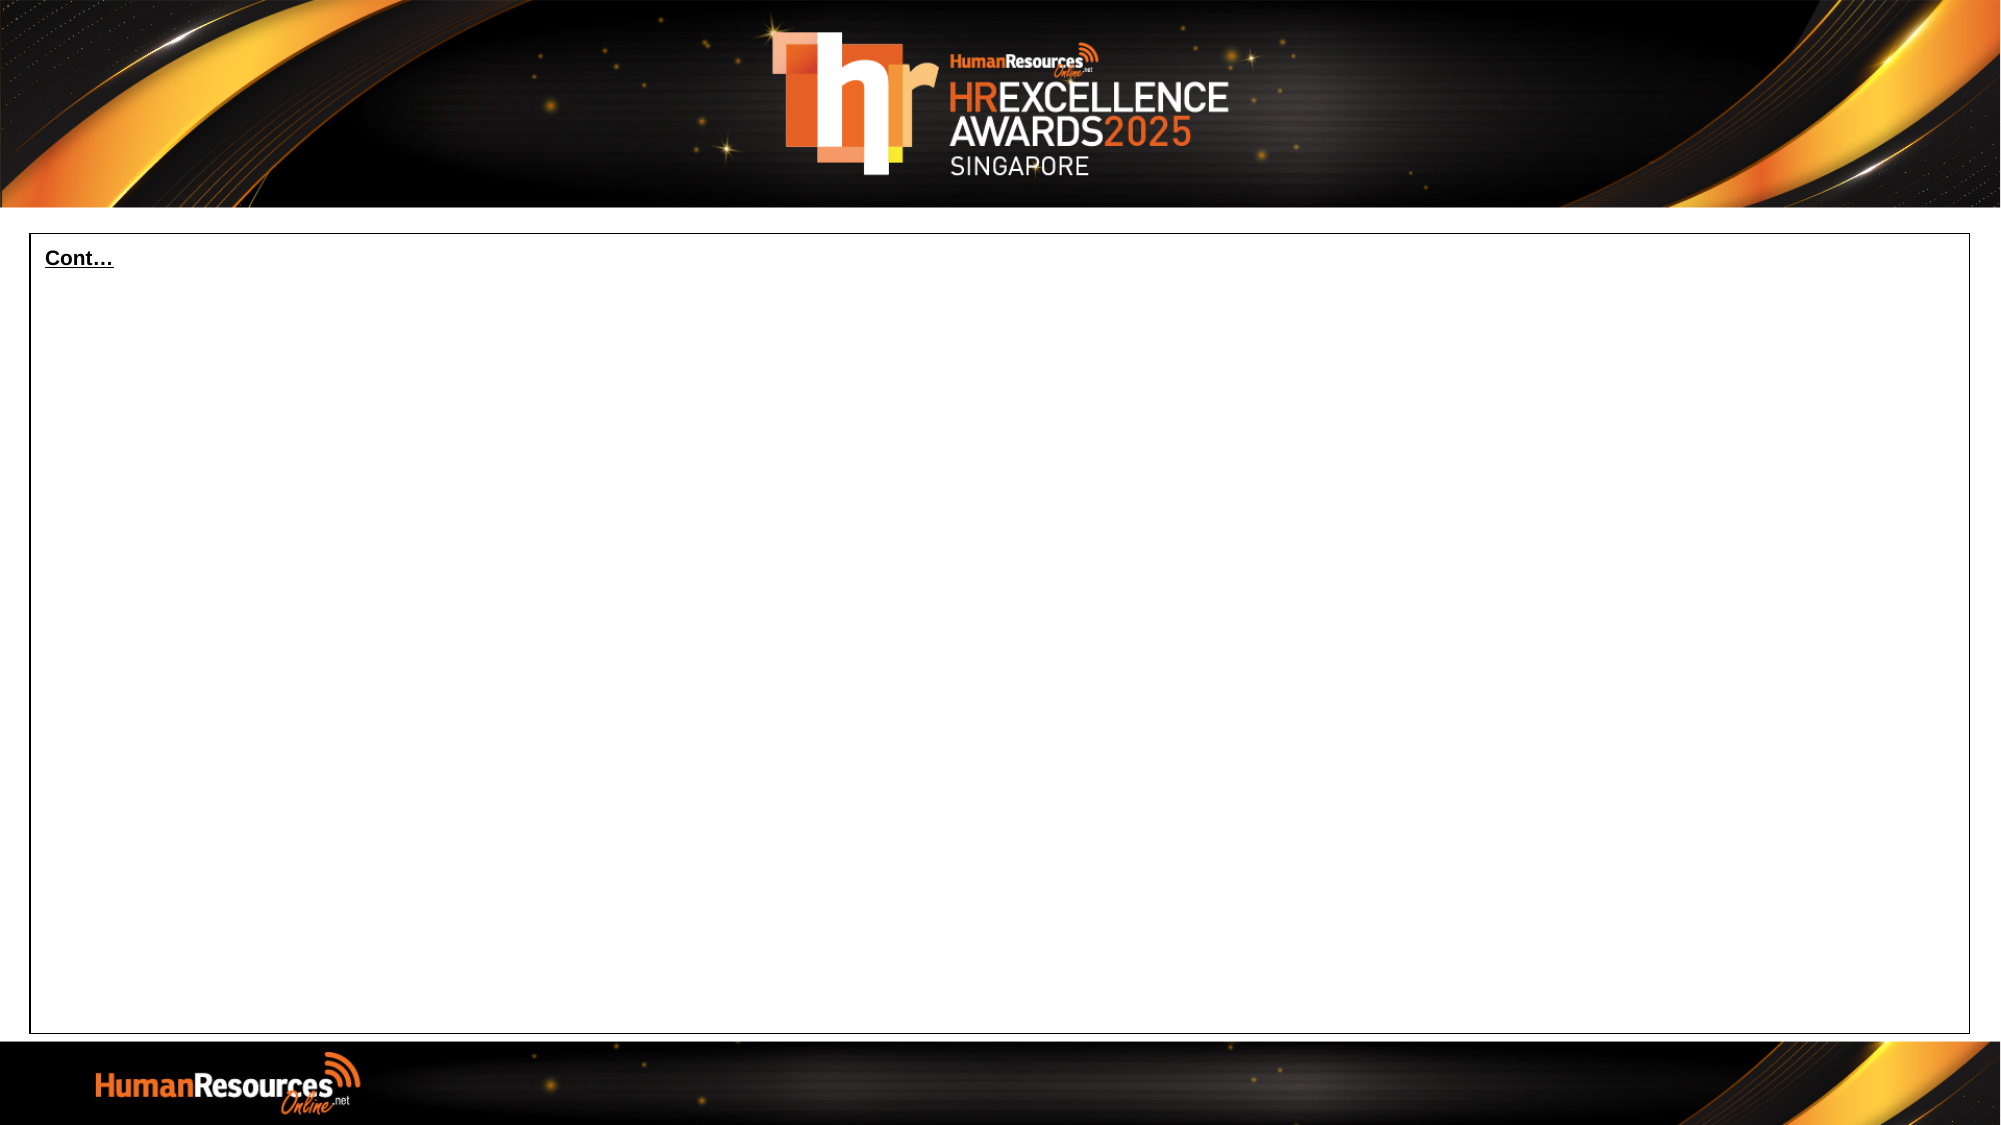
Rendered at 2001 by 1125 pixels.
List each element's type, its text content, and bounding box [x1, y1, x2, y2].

text_box Cont… [30, 233, 1970, 1034]
picture [0, 0, 2001, 1125]
